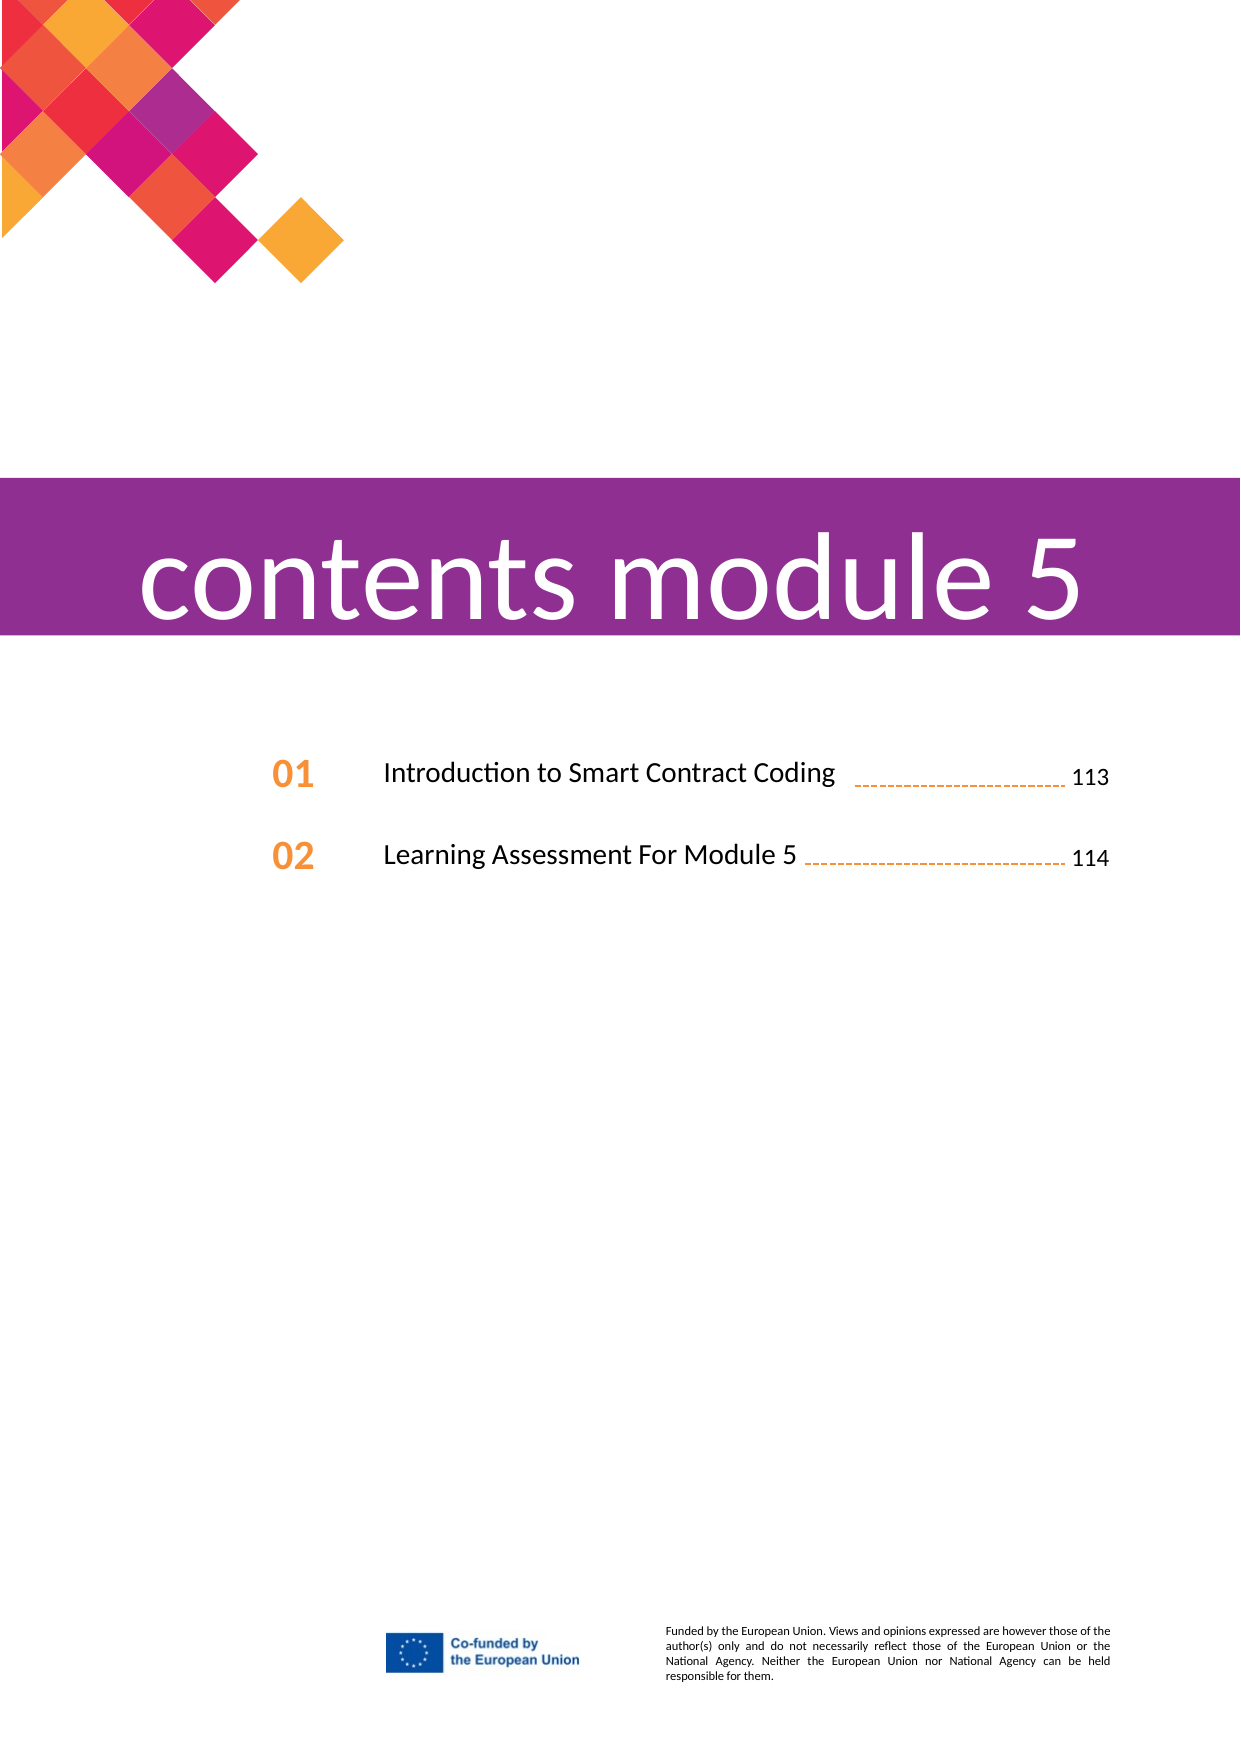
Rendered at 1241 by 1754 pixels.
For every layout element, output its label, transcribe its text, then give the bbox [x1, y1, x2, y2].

list Introduction to Smart Contract Coding [368, 742, 1021, 800]
list Learning Assessment For Module 5 [368, 824, 951, 882]
text_box contents module 5 [123, 486, 1175, 647]
text_box 113 [1050, 746, 1125, 804]
list 01 [240, 742, 347, 800]
picture [386, 1630, 581, 1676]
list 02 [240, 824, 347, 882]
text_box 114 [1050, 828, 1125, 886]
